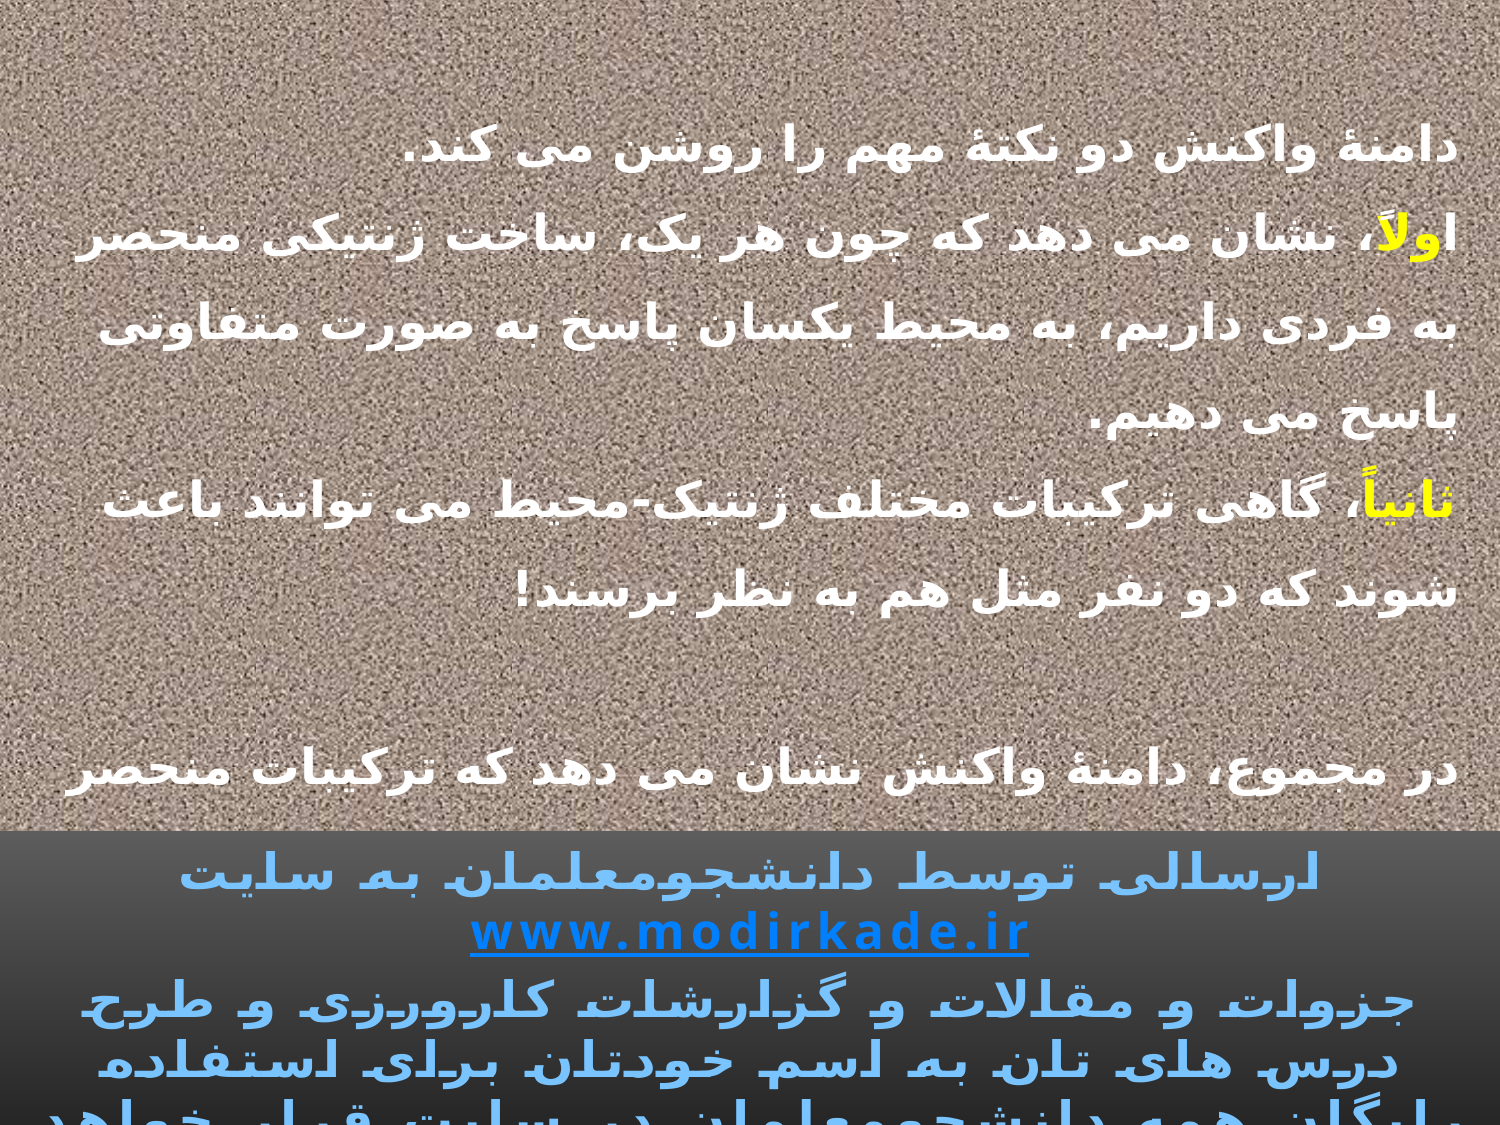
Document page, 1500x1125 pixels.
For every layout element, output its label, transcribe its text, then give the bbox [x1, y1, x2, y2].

picture [0, 0, 1500, 831]
list دامنۀ واکنش دو نکتۀ مهم را روشن می کند. اولاً، نشان می دهد که چون هر یک، ساخت ژنتیکی منحصر به فردی داریم، به محیط یکسان پاسخ به صورت متفاوتی پاسخ می دهیم. ثانیاً، گاهی ترکیبات مختلف ژنتیک-محیط می توانند باعث شوند که دو نفر مثل هم به نظر برسند! در مجموع، دامنۀ واکنش نشان می دهد که ترکیبات منحصر به فرد وراثت و محیط، به شباهت ها و تفاوت ها در رفتار منجر می شوند. [24, 75, 1475, 831]
text_box ارسالی توسط دانشجومعلمان به سایت www.modirkade.ir جزوات و مقالات و گزارشات کارورزی و طرح درس های تان به اسم خودتان برای استفاده رایگان همه دانشجومعلمان در سایت قرار خواهد گرفت.... موفق و سربلند باشید... [0, 831, 1500, 1125]
